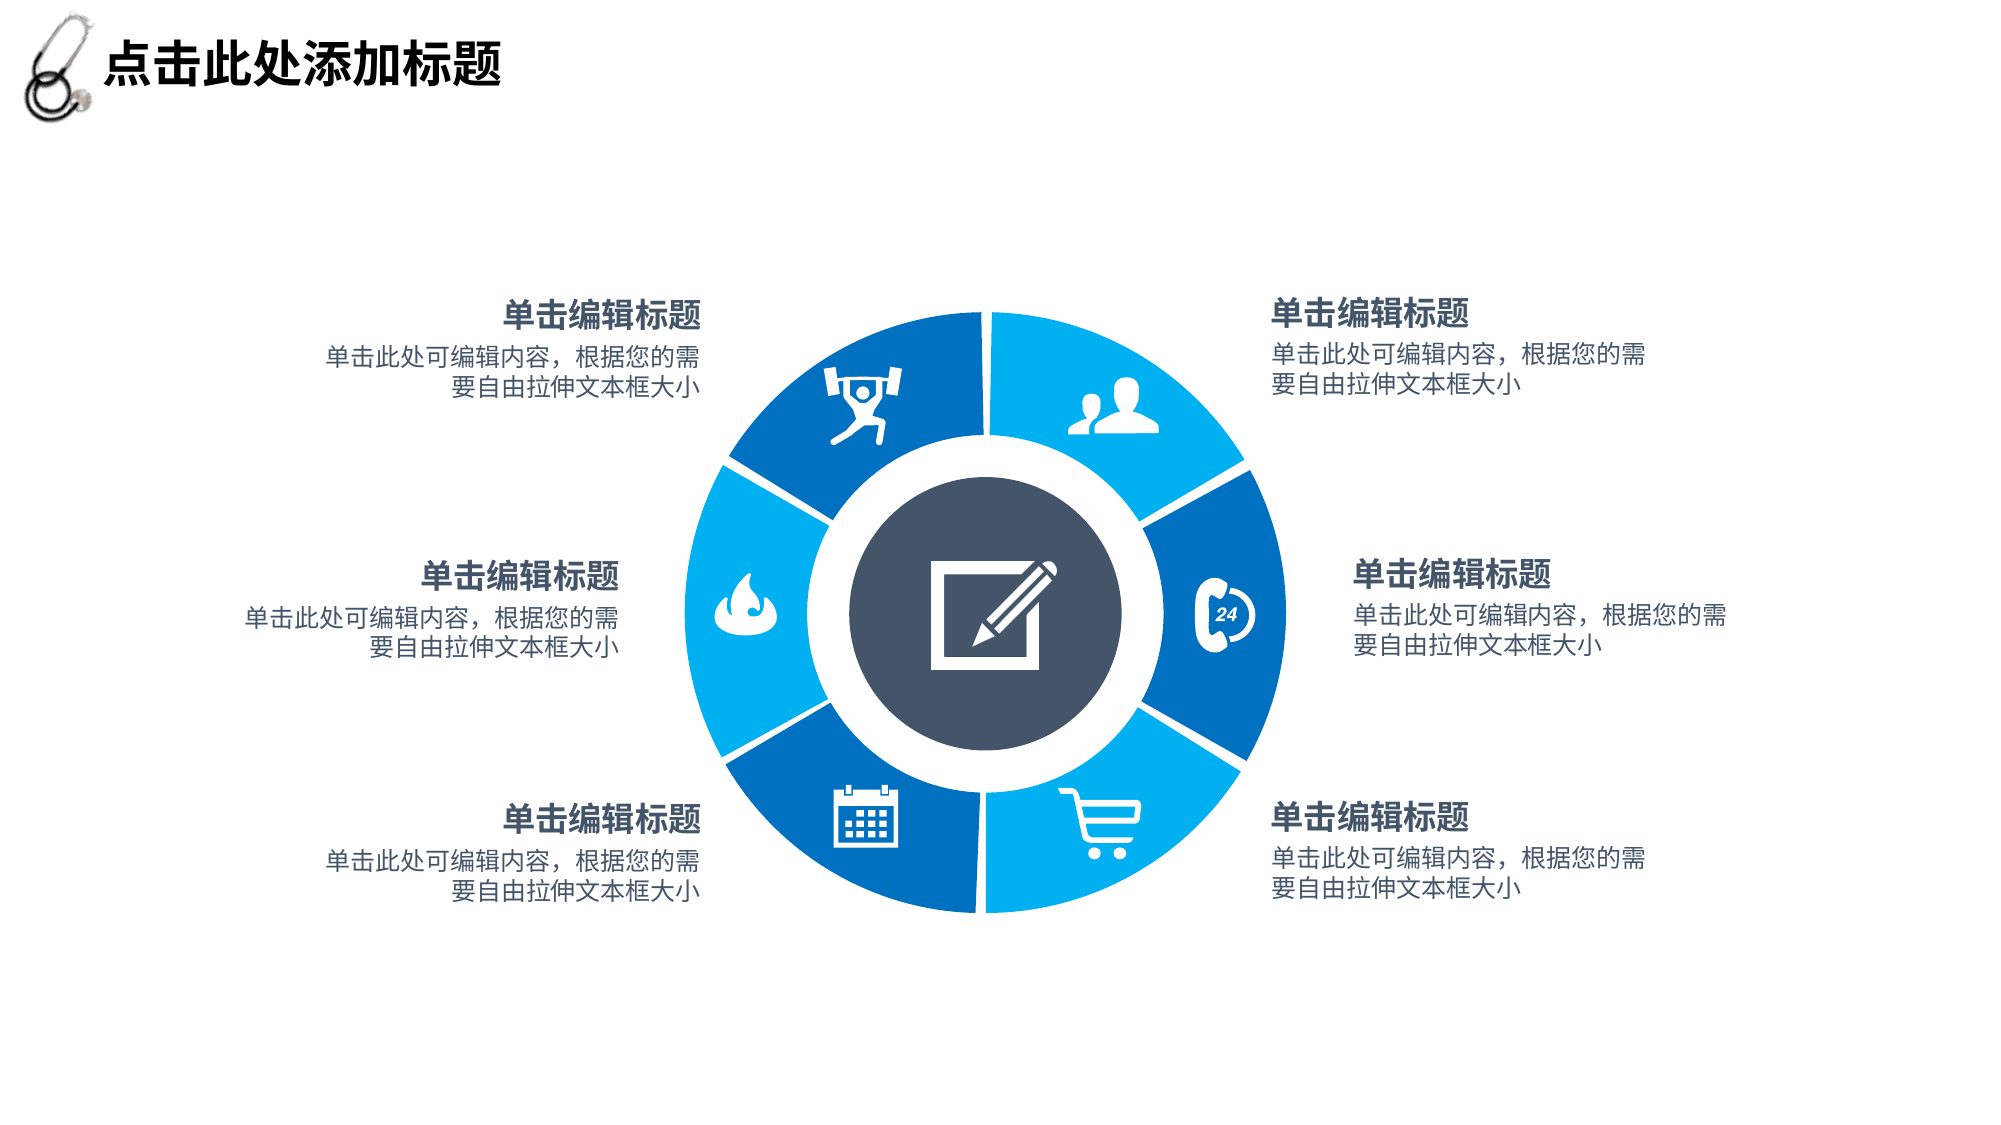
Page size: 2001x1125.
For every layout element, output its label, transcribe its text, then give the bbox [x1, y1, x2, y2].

text_box [845, 831, 853, 838]
text_box [879, 831, 887, 838]
text_box [1068, 393, 1101, 435]
text_box 单击此处可编辑内容，根据您的需要自由拉伸文本框大小 [1271, 842, 1655, 903]
text_box 单击此处可编辑内容，根据您的需要自由拉伸文本框大小 [236, 602, 620, 662]
text_box [868, 820, 876, 827]
text_box [823, 366, 903, 446]
text_box [879, 820, 887, 827]
text_box 单击此处可编辑内容，根据您的需要自由拉伸文本框大小 [1353, 599, 1737, 660]
text_box [881, 784, 888, 794]
text_box [728, 312, 984, 521]
text_box [725, 702, 981, 913]
text_box [1141, 470, 1287, 761]
text_box [868, 810, 876, 817]
text_box [714, 573, 777, 636]
text_box [989, 312, 1245, 522]
text_box [856, 810, 864, 817]
text_box [845, 820, 852, 827]
text_box [1194, 577, 1228, 653]
text_box 单击此处可编辑内容，根据您的需要自由拉伸文本框大小 [1271, 338, 1655, 399]
text_box [849, 477, 1122, 751]
text_box [1057, 787, 1142, 843]
text_box [1088, 847, 1101, 860]
text_box 点击此处添加标题 [116, 24, 523, 100]
text_box 单击编辑标题 [318, 294, 702, 335]
text_box 单击编辑标题 [1270, 796, 1655, 837]
text_box 单击此处可编辑内容，根据您的需要自由拉伸文本框大小 [318, 341, 701, 402]
text_box [1094, 377, 1159, 434]
text_box [845, 784, 852, 794]
text_box [1113, 847, 1127, 860]
text_box [856, 831, 864, 838]
text_box [856, 820, 864, 827]
text_box [1228, 587, 1256, 643]
text_box 单击编辑标题 [318, 798, 702, 839]
text_box [1215, 607, 1238, 622]
text_box [684, 465, 830, 758]
text_box 单击编辑标题 [236, 555, 620, 596]
text_box 单击此处可编辑内容，根据您的需要自由拉伸文本框大小 [318, 845, 701, 905]
picture [930, 561, 1058, 671]
text_box [985, 707, 1241, 913]
text_box [833, 789, 899, 848]
text_box 单击编辑标题 [1352, 553, 1737, 594]
text_box [879, 810, 887, 817]
text_box [868, 831, 876, 838]
text_box 单击编辑标题 [1270, 291, 1655, 332]
picture [0, 0, 136, 145]
